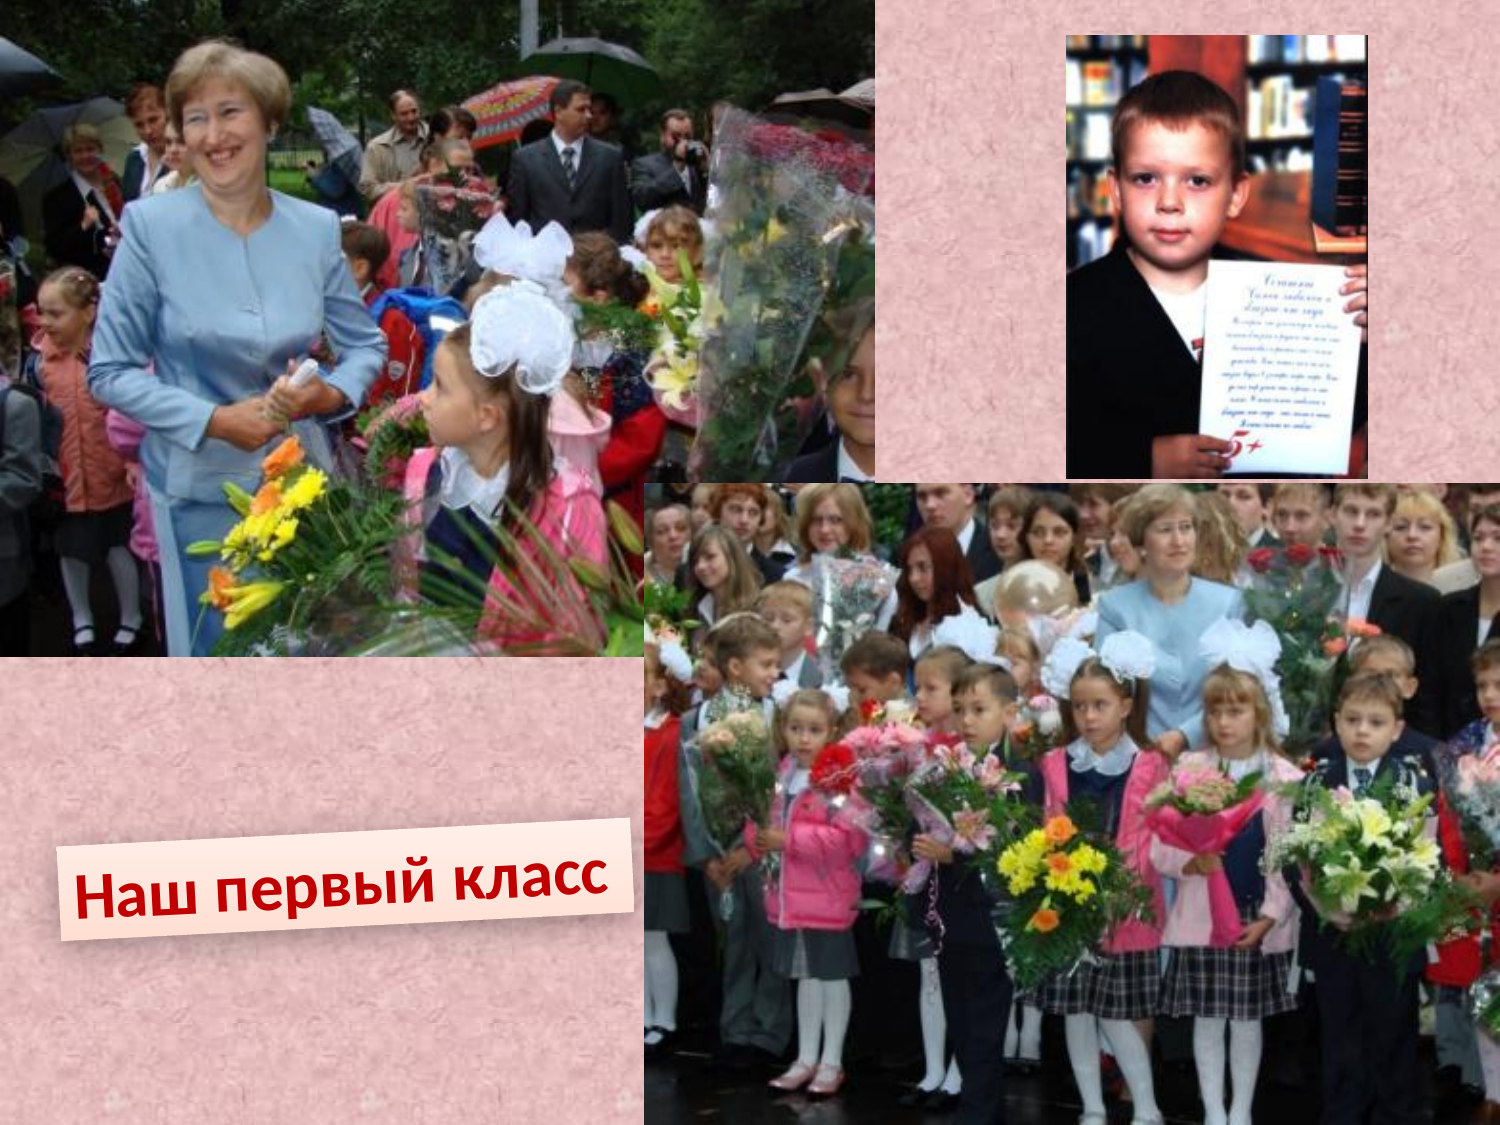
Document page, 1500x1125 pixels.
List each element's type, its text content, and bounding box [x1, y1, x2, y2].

picture [0, 0, 1500, 1125]
text_box Наш первый класс [55, 816, 636, 942]
